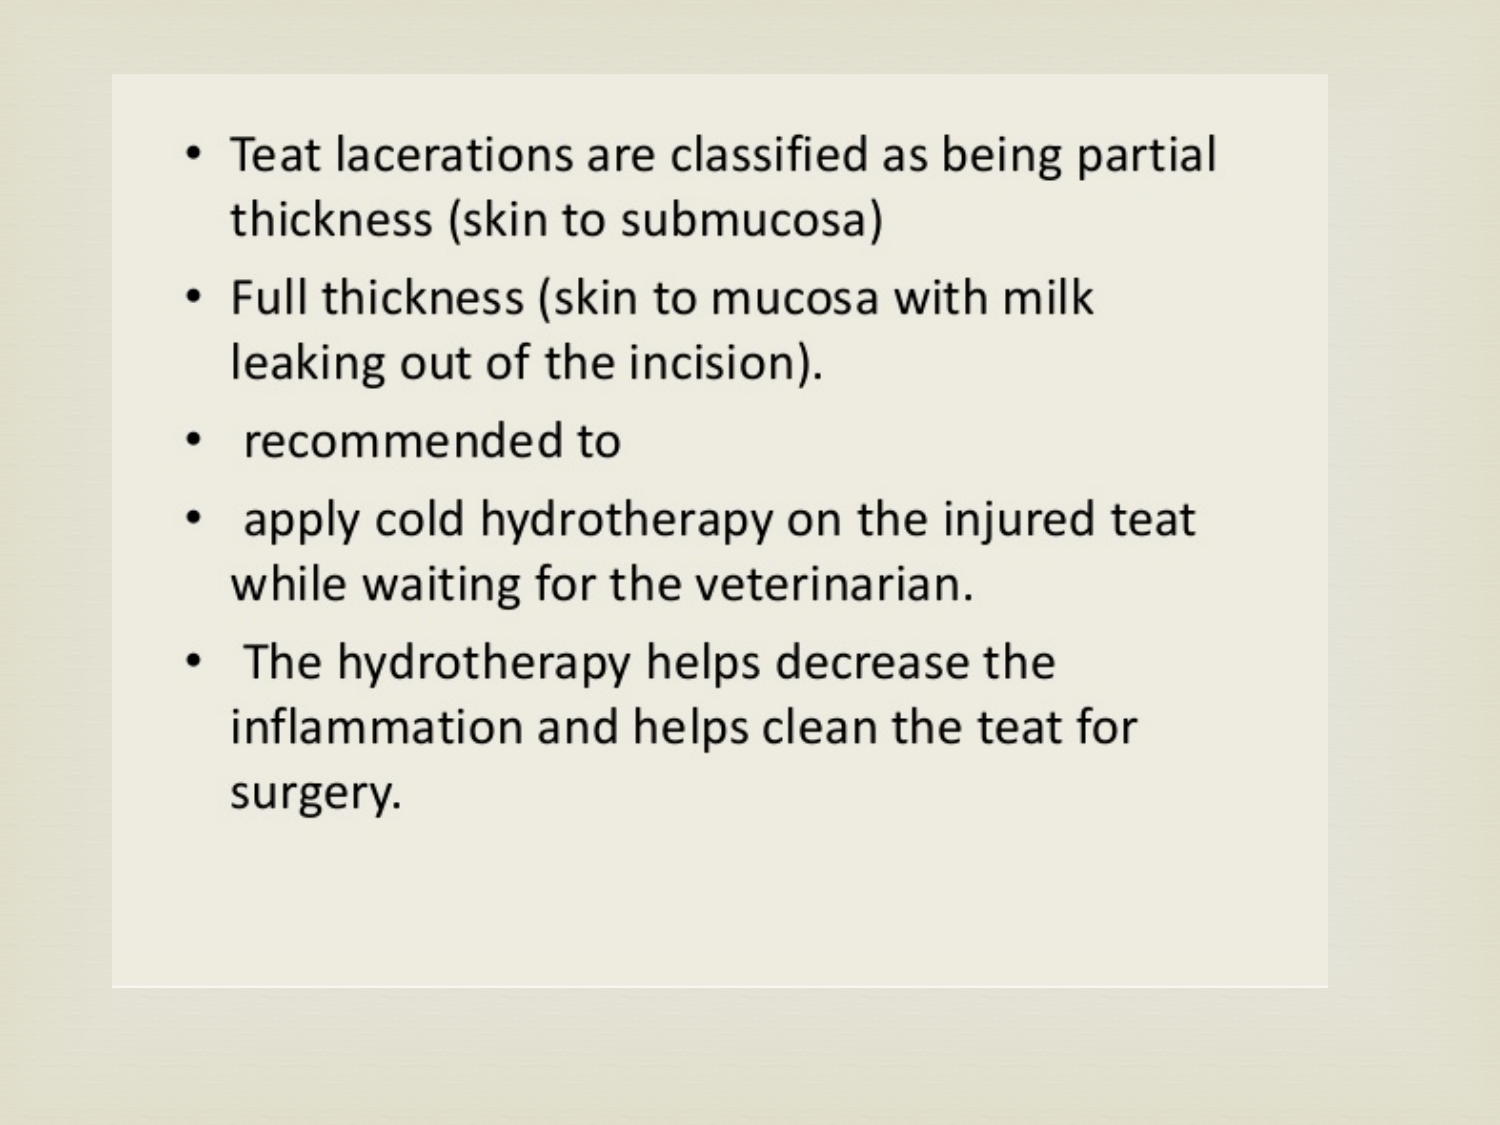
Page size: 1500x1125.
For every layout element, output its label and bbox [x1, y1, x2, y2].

list [111, 74, 1328, 988]
